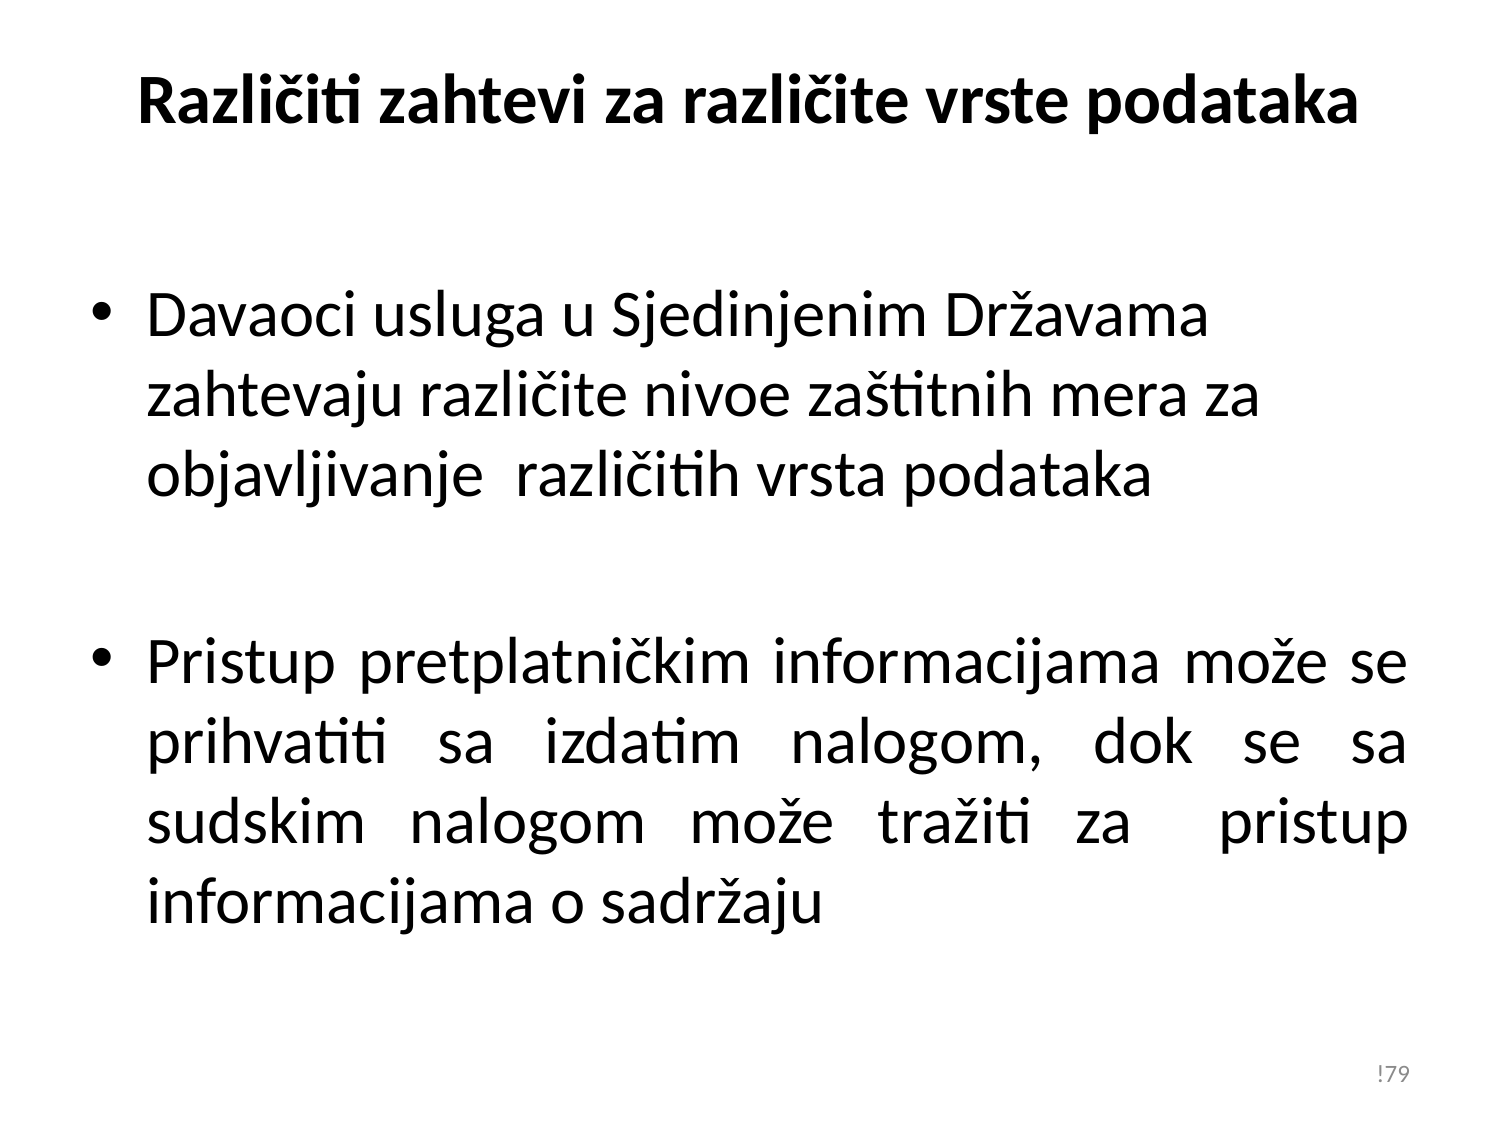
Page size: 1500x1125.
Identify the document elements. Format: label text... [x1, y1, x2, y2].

list Davaoci usluga u Sjedinjenim Državama zahtevaju različite nivoe zaštitnih mera za objavljivanje različitih vrsta podataka Pristup pretplatničkim informacijama može se prihvatiti sa izdatim nalogom, dok se sa sudskim nalogom može tražiti za pristup informacijama o sadržaju [75, 262, 1425, 1005]
slide_number !79 [1074, 1042, 1425, 1103]
title Različiti zahtevi za različite vrste podataka [75, 45, 1425, 233]
